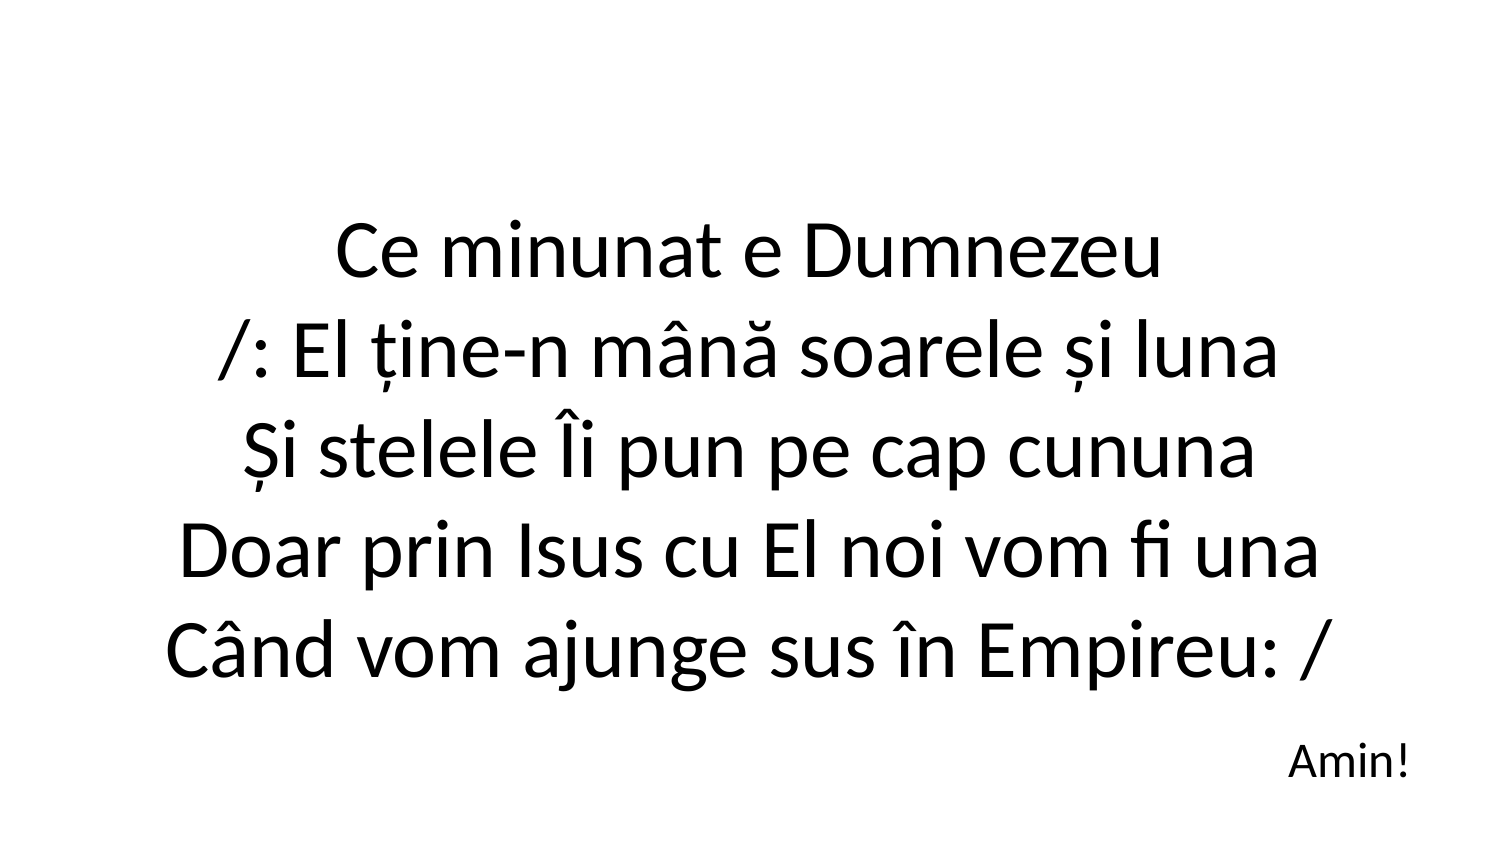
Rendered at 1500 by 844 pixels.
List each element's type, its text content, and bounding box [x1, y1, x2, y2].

text_box Amin! [1273, 674, 1427, 795]
text_box Ce minunat e Dumnezeu /: El ține-n mână soarele și luna Și stelele Îi pun pe cap cununa Doar prin Isus cu El noi vom fi una Când vom ajunge sus în Empireu: / [150, 142, 1350, 702]
